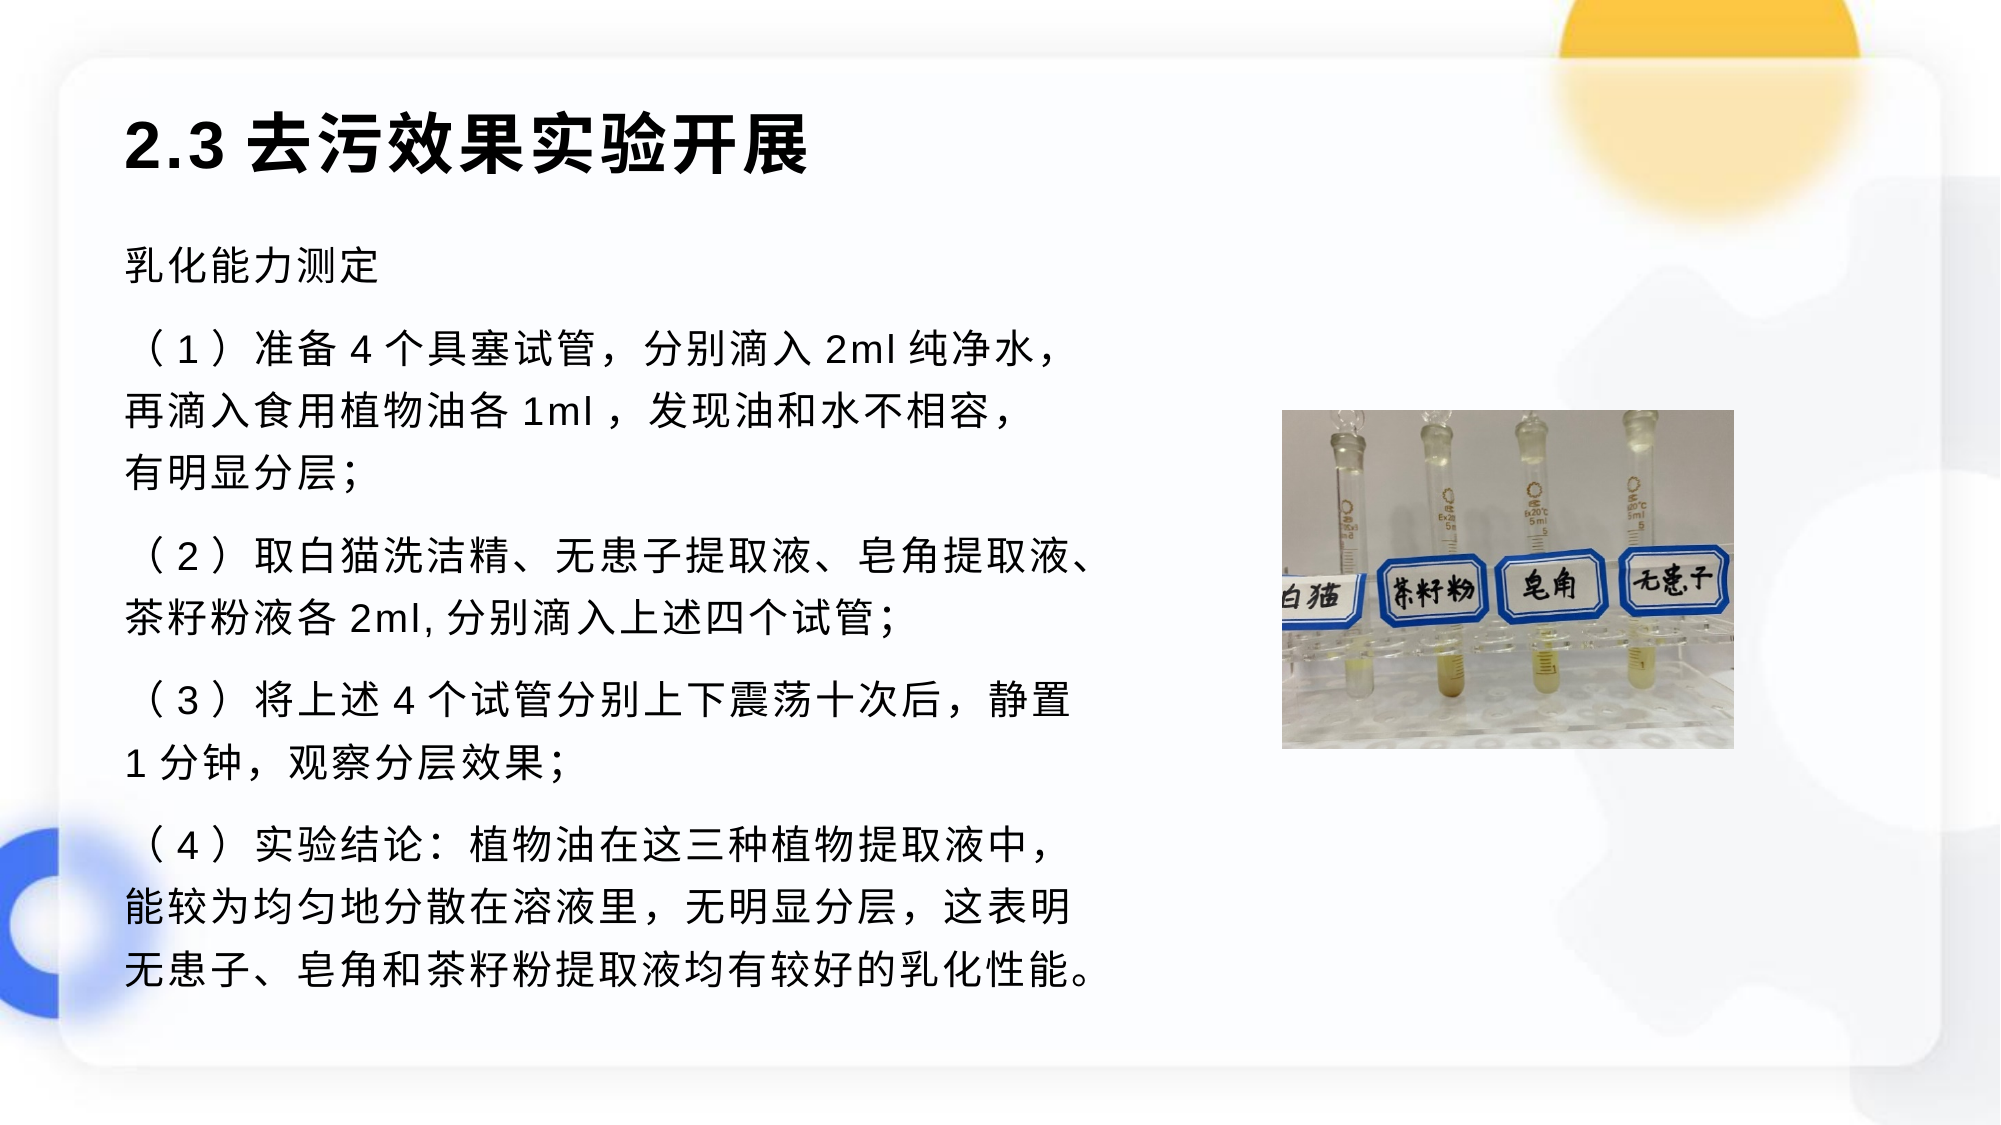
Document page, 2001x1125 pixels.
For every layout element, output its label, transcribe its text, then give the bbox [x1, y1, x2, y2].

list 乳化能力测定 （1）准备4个具塞试管，分别滴入2ml纯净水，再滴入食用植物油各1ml，发现油和水不相容，有明显分层； （2）取白猫洗洁精、无患子提取液、皂角提取液、茶籽粉液各2ml,分别滴入上述四个试管； （3）将上述4个试管分别上下震荡十次后，静置1分钟，观察分层效果； （4）实验结论：植物油在这三种植物提取液中，能较为均匀地分散在溶液里，无明显分层，这表明无患子、皂角和茶籽粉提取液均有较好的乳化性能。 [109, 218, 1091, 1041]
title 2.3去污效果实验开展 [109, 106, 1891, 179]
picture [0, 0, 2000, 1125]
